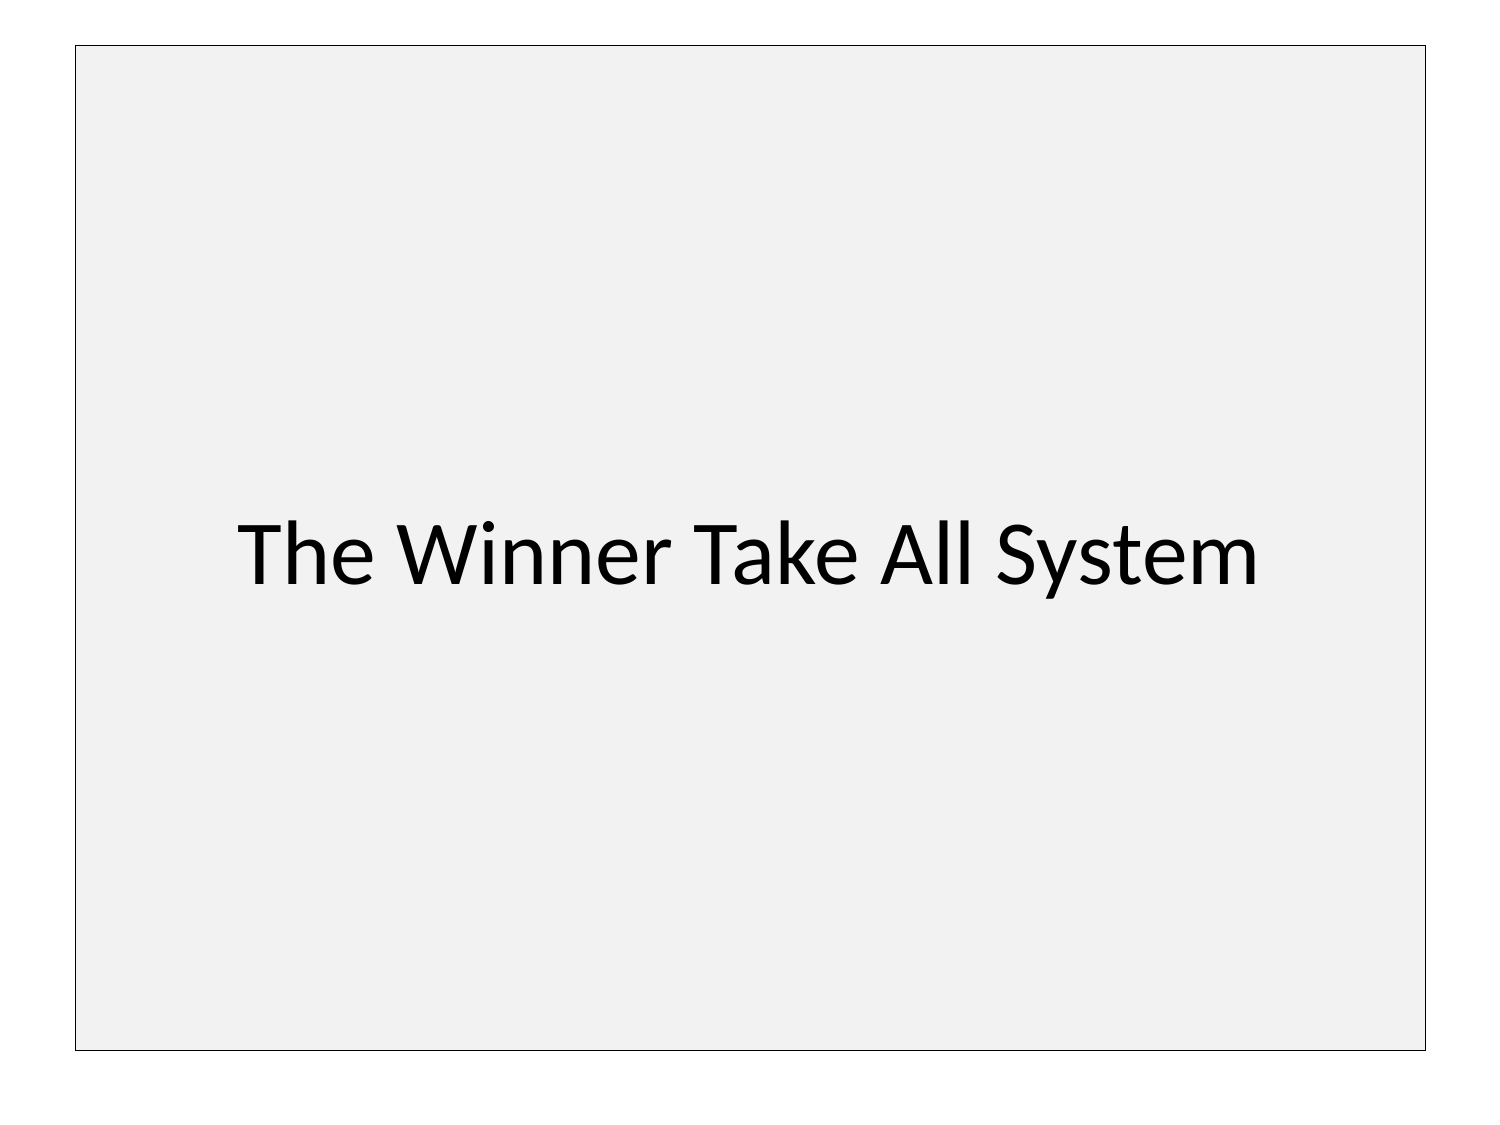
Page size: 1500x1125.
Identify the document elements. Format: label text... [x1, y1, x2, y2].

title The Winner Take All System [74, 44, 1426, 1051]
